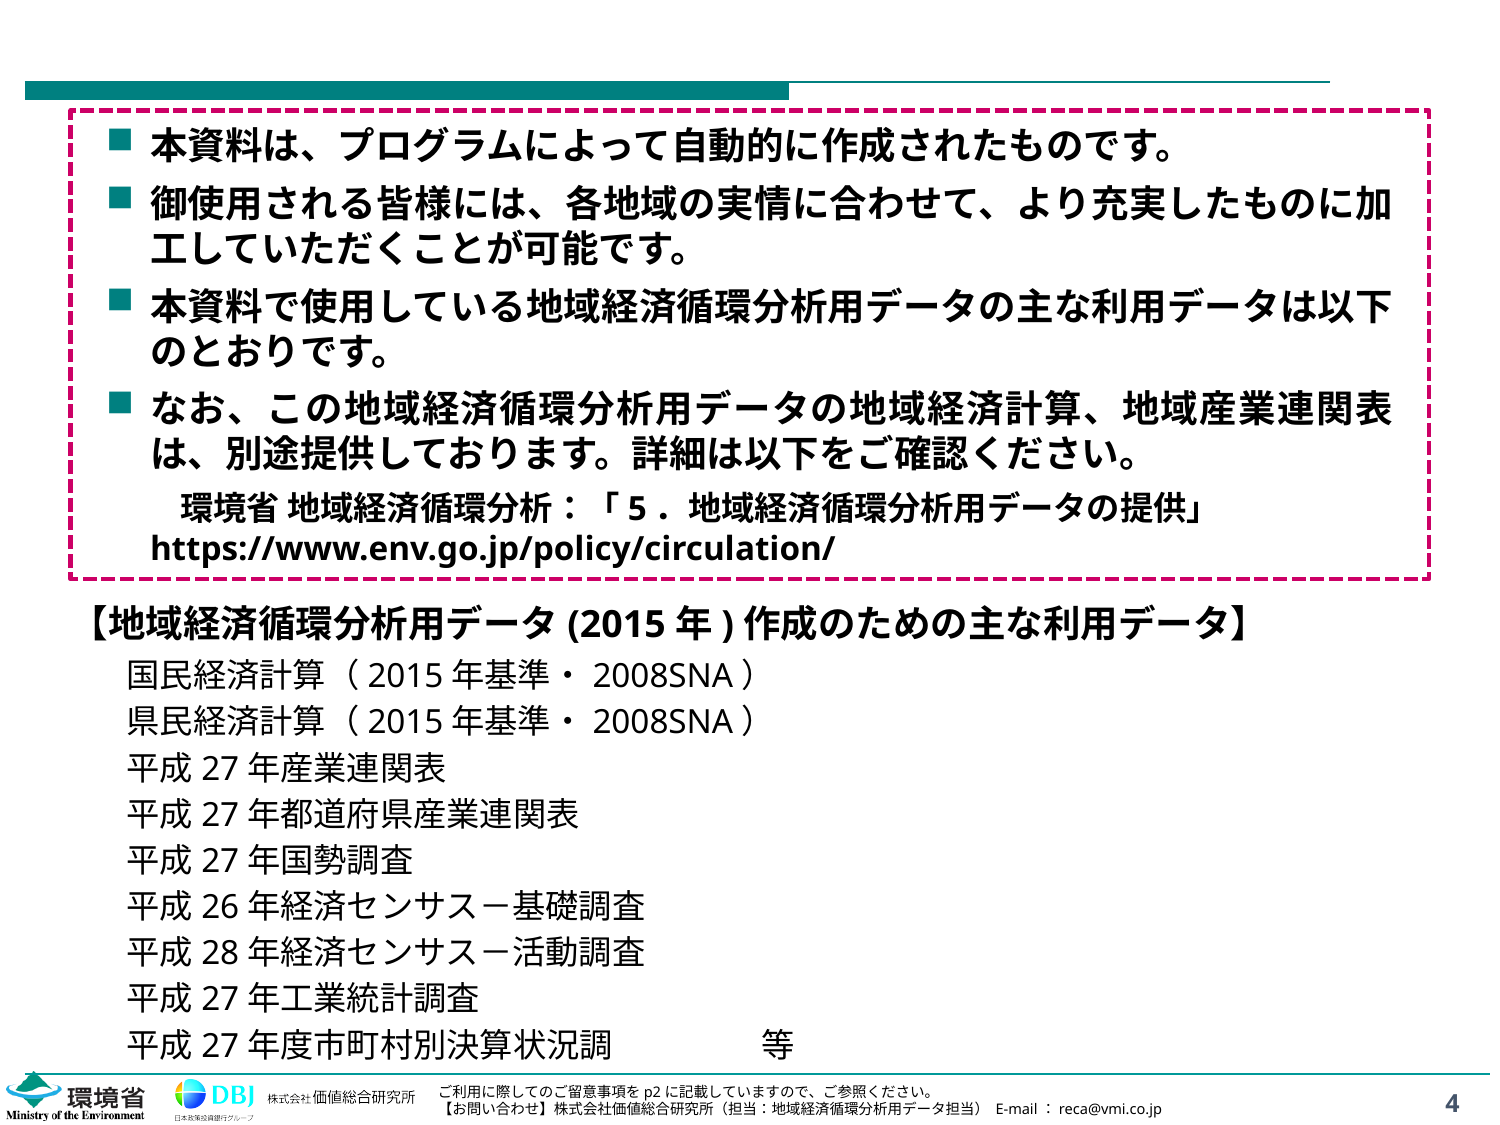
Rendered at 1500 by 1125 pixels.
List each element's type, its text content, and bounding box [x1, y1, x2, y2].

text_box 本資料は、プログラムによって自動的に作成されたものです。 御使用される皆様には、各地域の実情に合わせて、より充実したものに加工していただくことが可能です。 本資料で使用している地域経済循環分析用データの主な利用データは以下のとおりです。 なお、この地域経済循環分析用データの地域経済計算、地域産業連関表は、別途提供しております。詳細は以下をご確認ください。 環境省 地域経済循環分析：「5．地域経済循環分析用データの提供」 https://www.env.go.jp/policy/circulation/ [70, 110, 1430, 580]
text_box 国民経済計算（2015年基準・2008SNA） 県民経済計算（2015年基準・2008SNA） 平成27年産業連関表 平成27年都道府県産業連関表 平成27年国勢調査 平成26年経済センサス－基礎調査 平成28年経済センサス－活動調査 平成27年工業統計調査 平成27年度市町村別決算状況調 等 [112, 646, 1175, 1071]
text_box 【地域経済循環分析用データ(2015年)作成のための主な利用データ】 [56, 592, 1432, 652]
picture [171, 1075, 419, 1125]
picture [2, 1071, 148, 1125]
slide_number 4 [1408, 1080, 1497, 1122]
